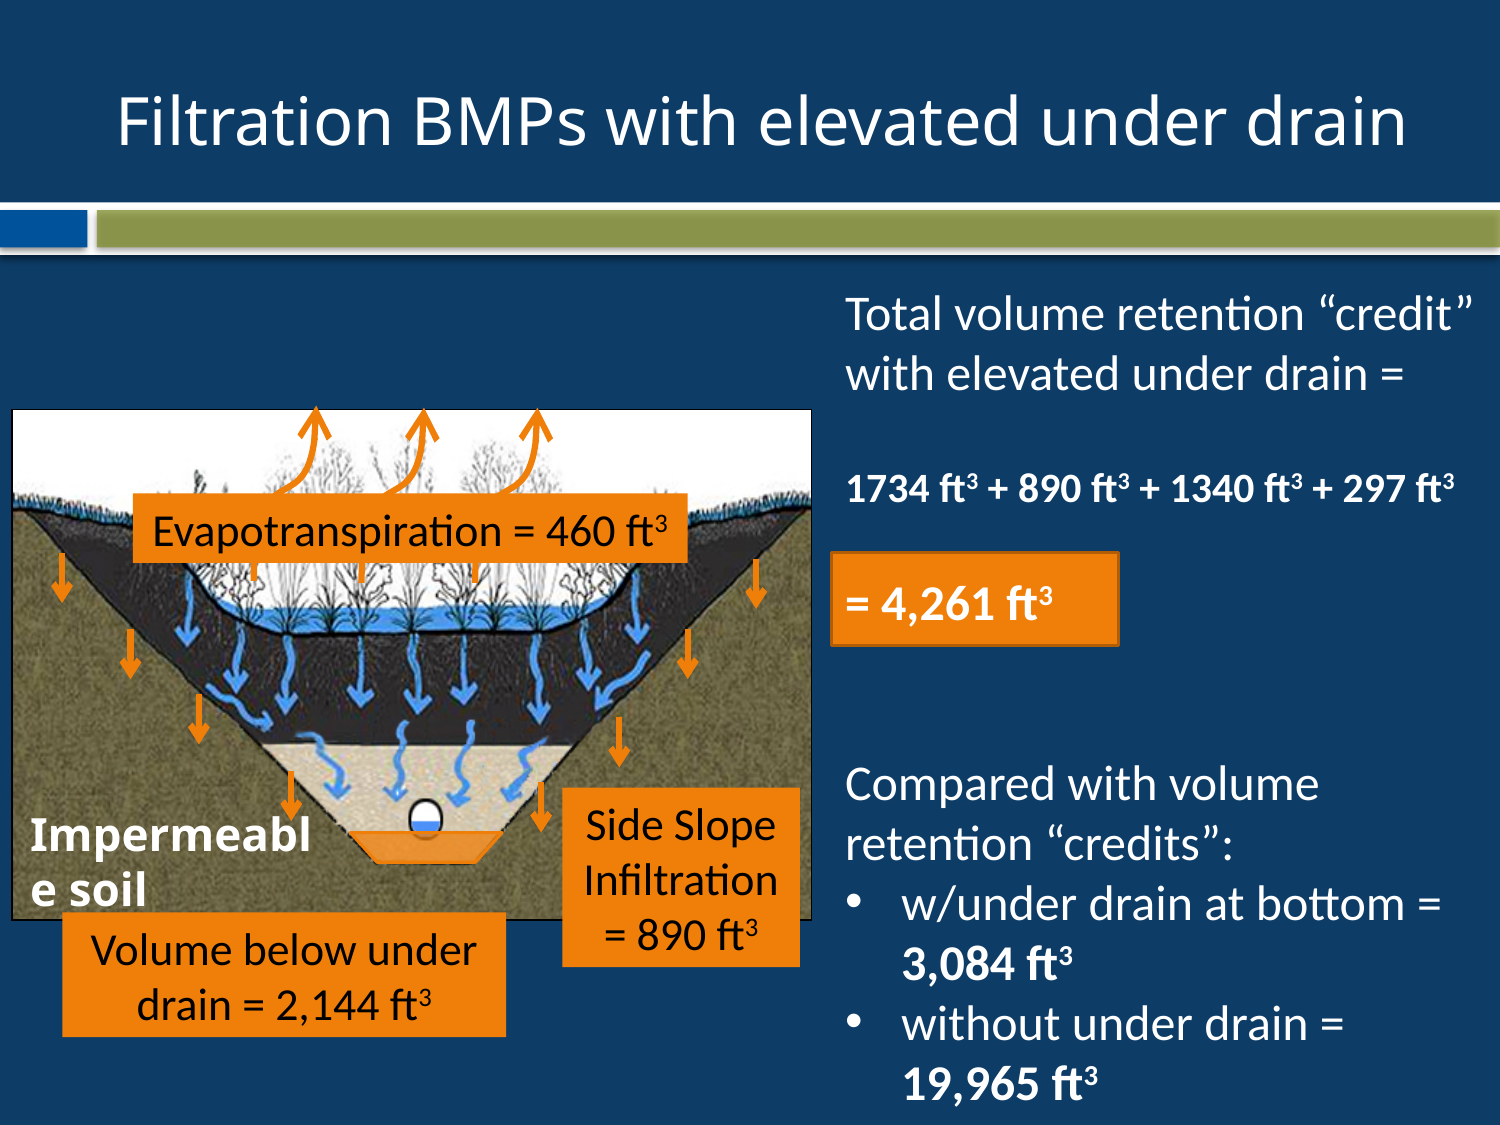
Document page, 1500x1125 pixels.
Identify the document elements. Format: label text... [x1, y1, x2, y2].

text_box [12, 405, 812, 926]
text_box Total volume retention “credit” with elevated under drain = 1734 ft3 + 890 ft3 + 1340 ft3 + 297 ft3 = 4,261 ft3 Compared with volume retention “credits”: w/under drain at bottom = 3,084 ft3 without under drain = 19,965 ft3 [830, 272, 1500, 1125]
title Filtration BMPs with elevated under drain [100, 37, 1438, 200]
text_box Side Slope Infiltration = 890 ft3 [562, 934, 800, 968]
text_box Volume below under drain = 2,144 ft3 [62, 934, 507, 1038]
